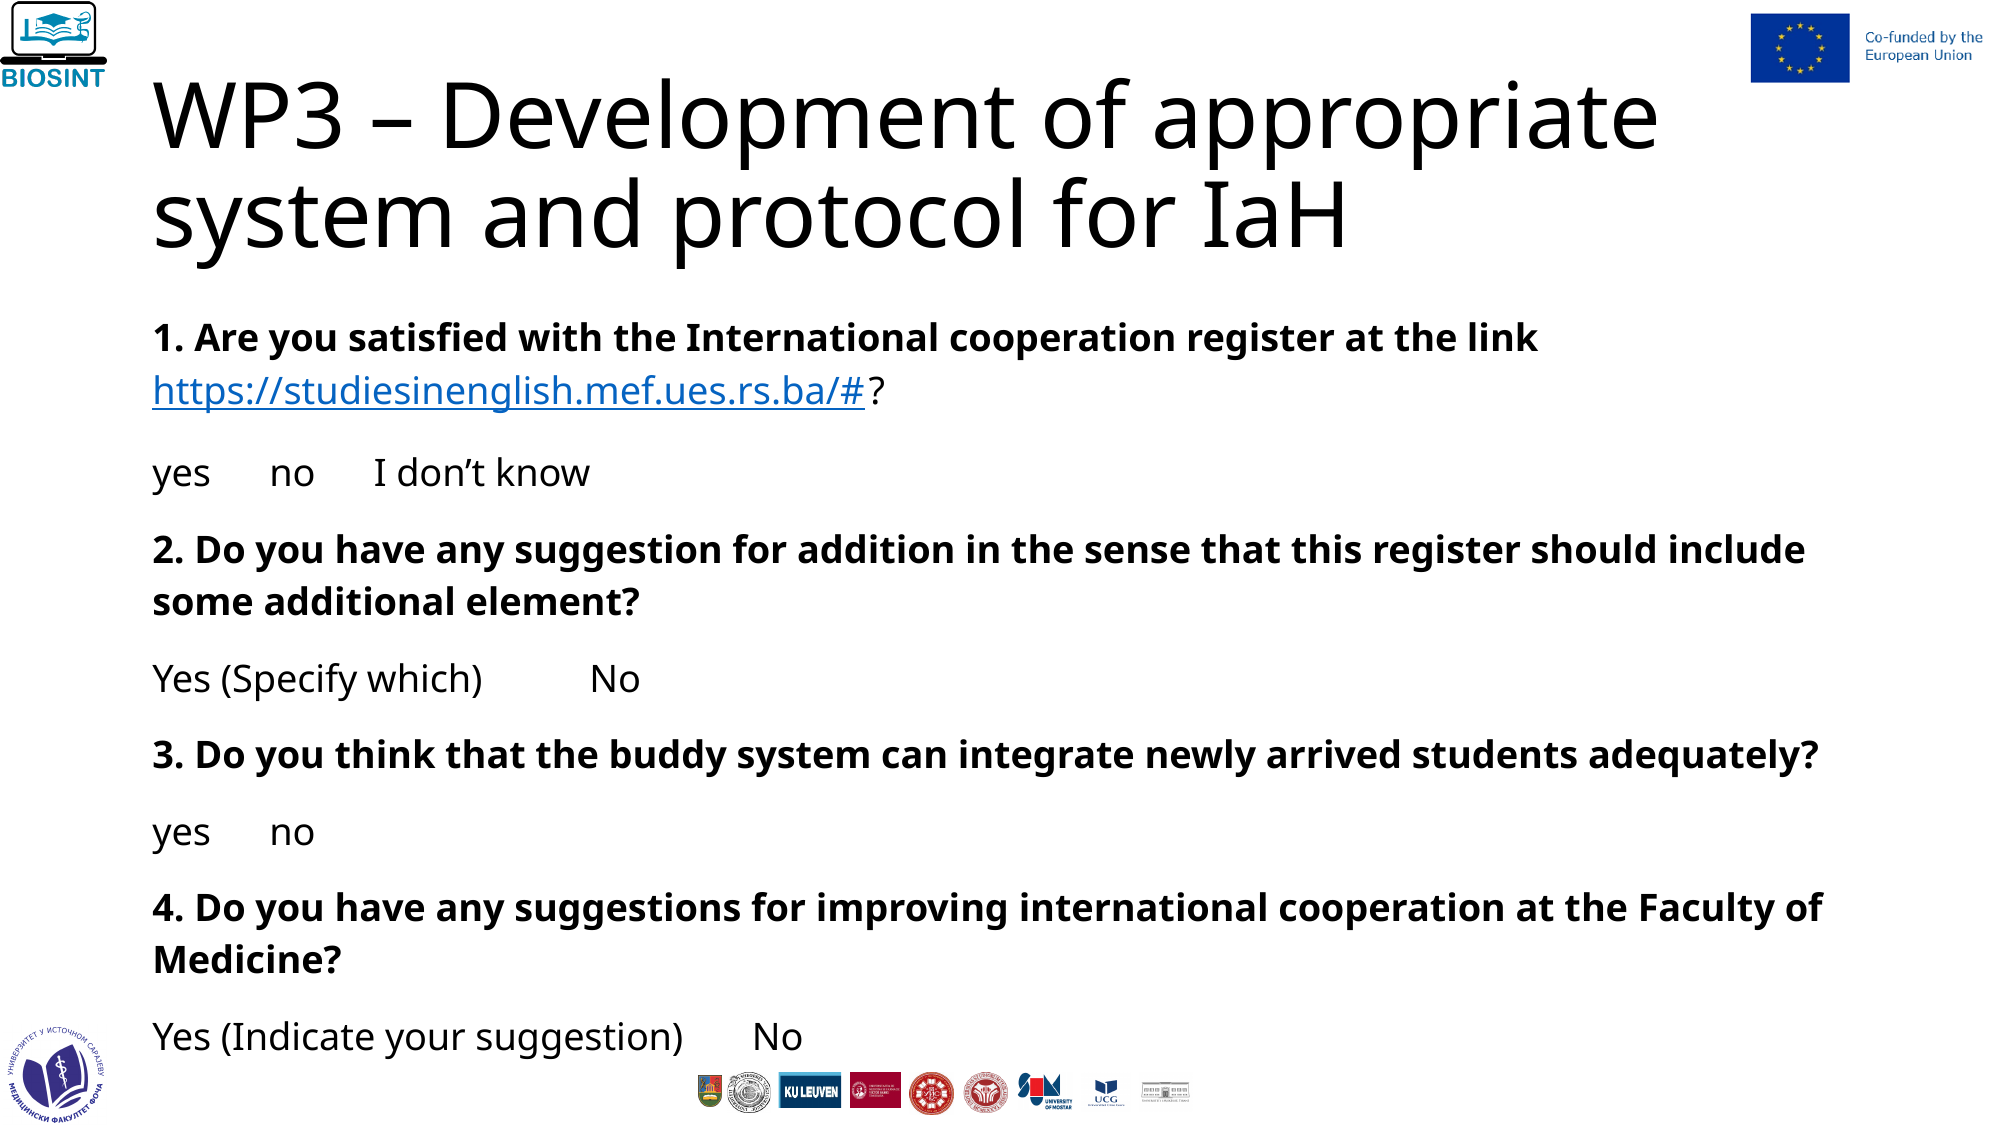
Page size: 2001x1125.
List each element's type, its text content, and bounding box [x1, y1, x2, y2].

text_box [698, 1072, 1196, 1125]
picture [0, 1, 107, 87]
picture [77, 79, 83, 87]
picture [3, 1024, 107, 1125]
title WP3 – Development of appropriate system and protocol for IaH [137, 59, 1863, 278]
picture [1746, 1, 2000, 90]
picture [32, 72, 40, 83]
list 1. Are you satisfied with the International cooperation register at the link https://studiesinenglish.mef.ues.rs.ba/# ? yes no I don’t know 2. Do you have any suggestion for addition in the sense that this register should include some additional element? Yes (Specify which) No 3. Do you think that the buddy system can integrate newly arrived students adequately? yes no 4. Do you have any suggestions for improving international cooperation at the Faculty of Medicine? Yes (Indicate your suggestion) No [137, 299, 1863, 1123]
